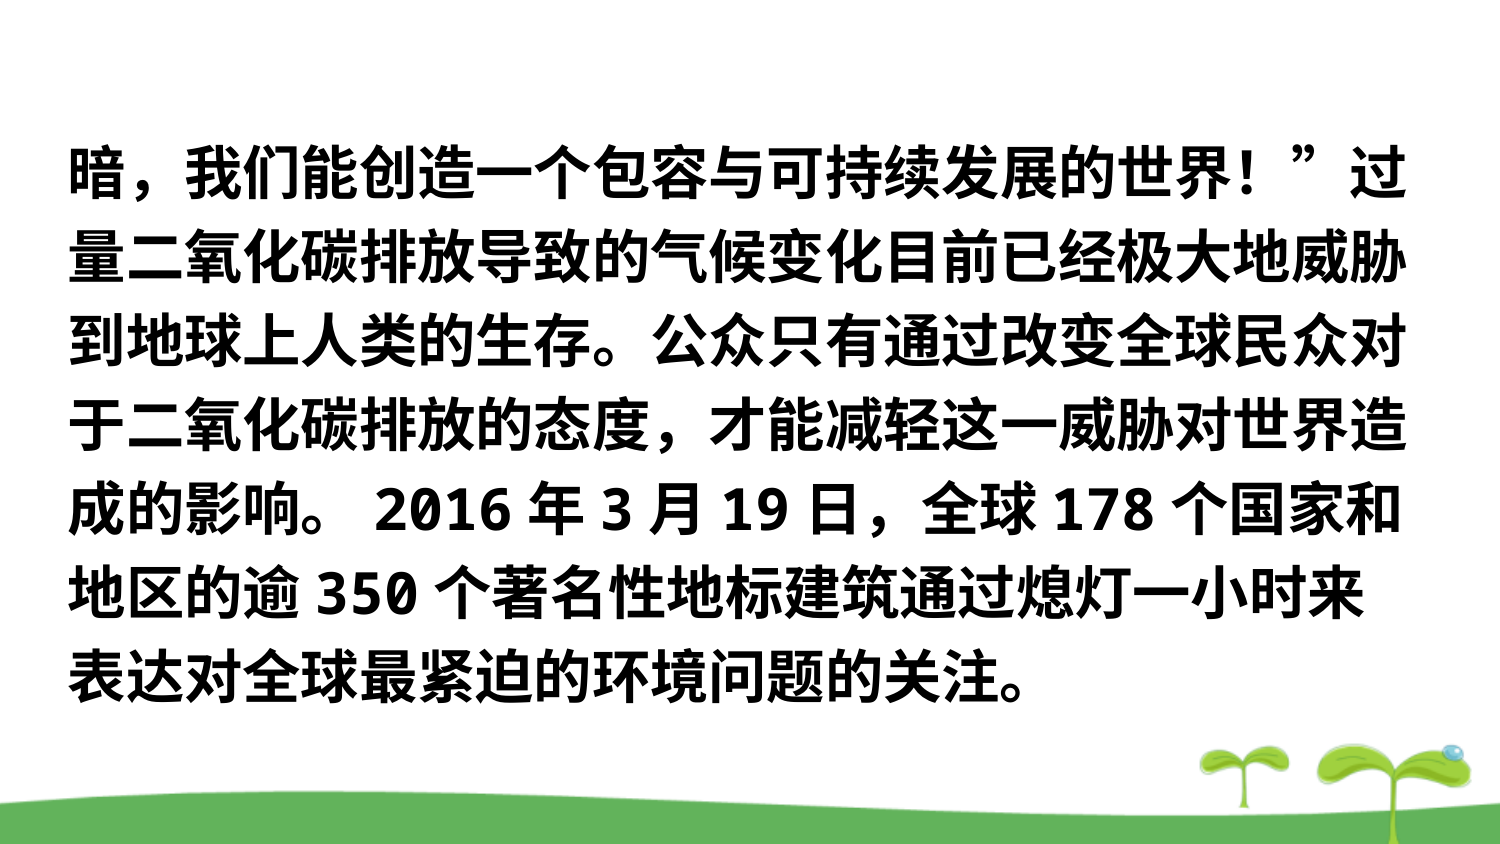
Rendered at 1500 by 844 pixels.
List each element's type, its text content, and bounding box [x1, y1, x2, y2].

picture [0, 0, 1500, 844]
text_box 暗，我们能创造一个包容与可持续发展的世界！”过量二氧化碳排放导致的气候变化目前已经极大地威胁到地球上人类的生存。公众只有通过改变全球民众对于二氧化碳排放的态度，才能减轻这一威胁对世界造成的影响。2016年3月19日，全球178个国家和地区的逾350个著名性地标建筑通过熄灯一小时来表达对全球最紧迫的环境问题的关注。 [53, 114, 1436, 718]
